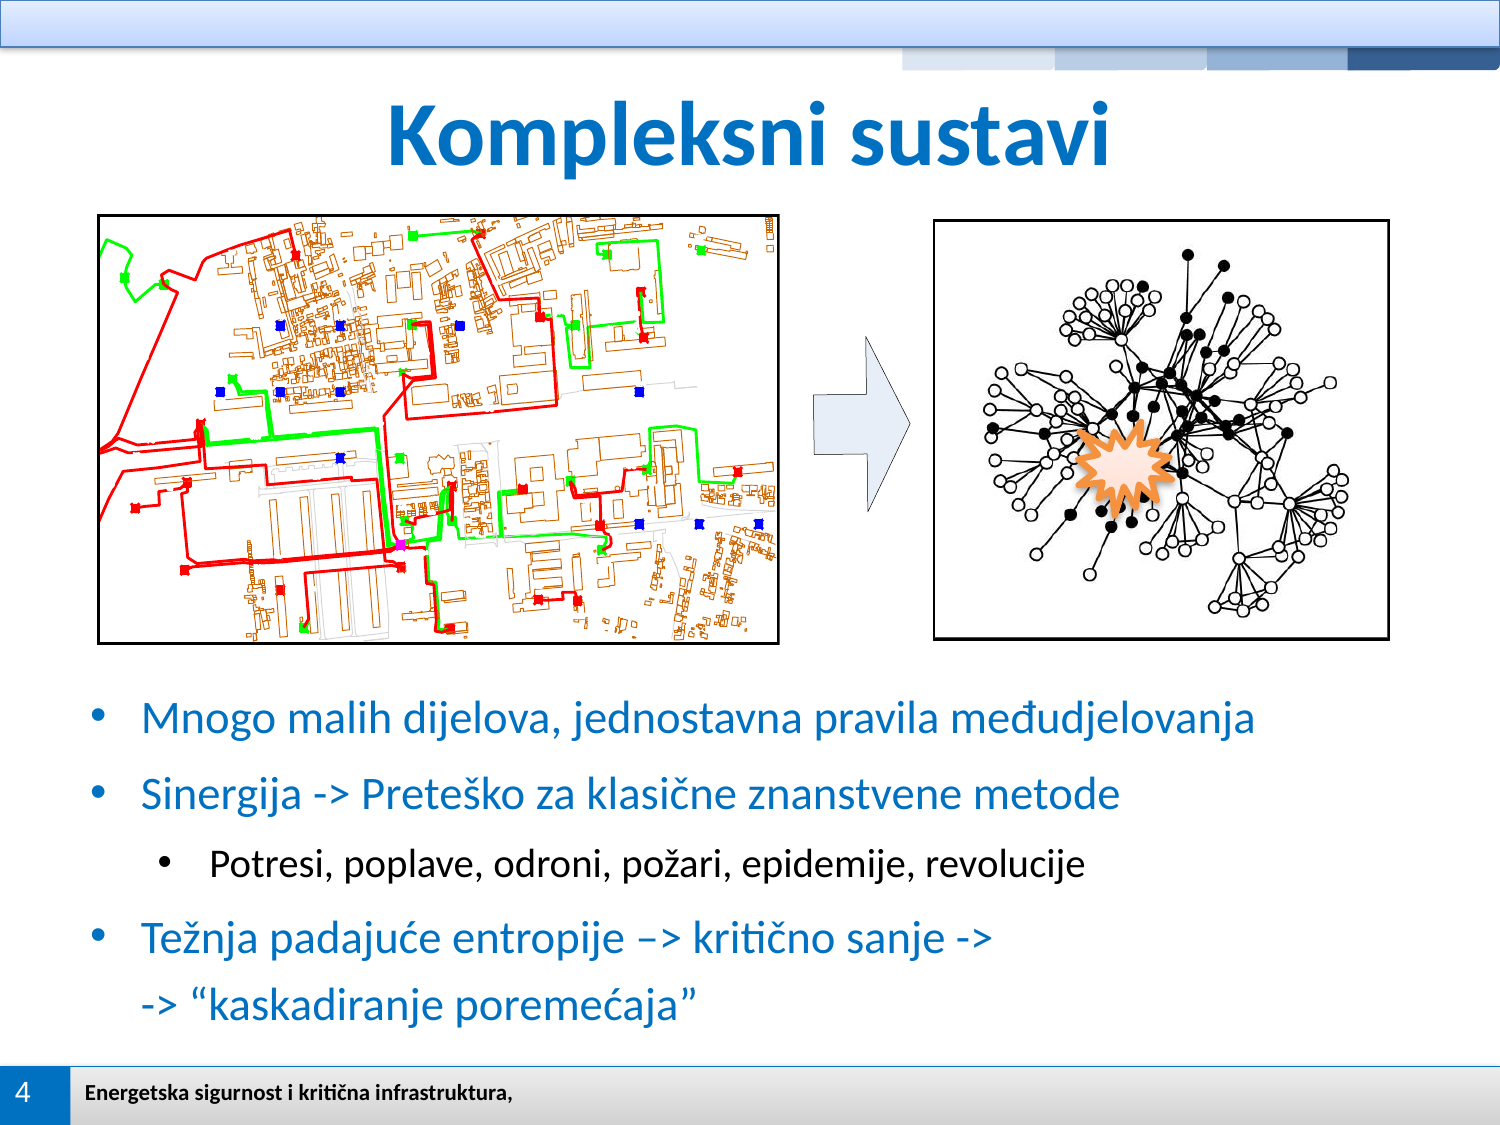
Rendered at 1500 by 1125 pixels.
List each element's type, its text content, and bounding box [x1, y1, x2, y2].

picture [93, 210, 1392, 657]
list Mnogo malih dijelova, jednostavna pravila međudjelovanja Sinergija -> Preteško za klasične znanstvene metode Potresi, poplave, odroni, požari, epidemije, revolucije Težnja padajuće entropije –> kritično sanje -> -> “kaskadiranje poremećaja” [74, 667, 1426, 1048]
title Kompleksni sustavi [74, 34, 1426, 223]
